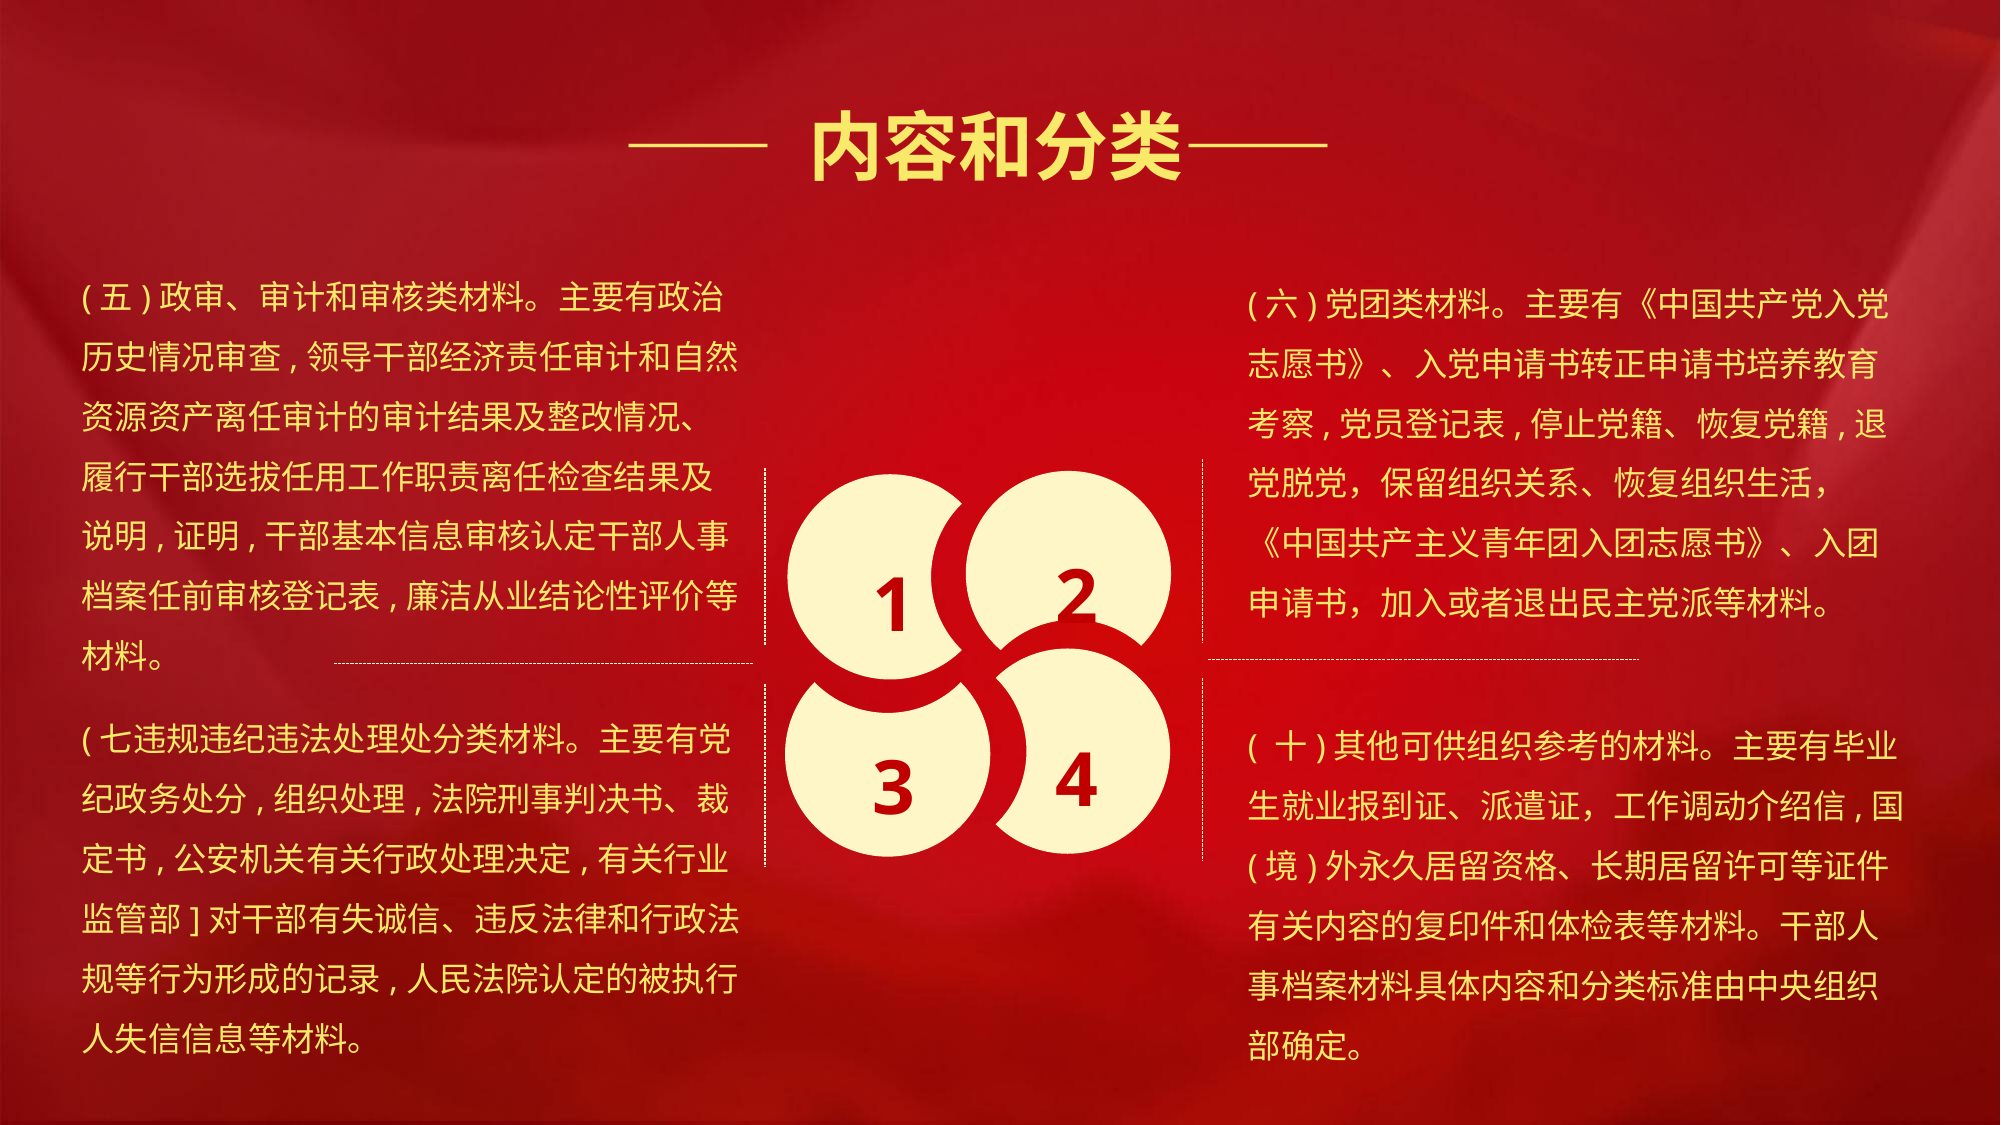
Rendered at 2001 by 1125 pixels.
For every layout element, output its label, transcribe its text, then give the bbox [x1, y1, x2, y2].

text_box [333, 468, 765, 867]
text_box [1202, 459, 1640, 861]
text_box (五)政审、审计和审核类材料。主要有政治历史情况审查,领导干部经济责任审计和自然资源资产离任审计的审计结果及整改情况、履行干部选拔任用工作职责离任检查结果及说明,证明,干部基本信息审核认定干部人事档案任前审核登记表,廉洁从业结论性评价等材料。 [67, 248, 756, 683]
text_box ( 十)其他可供组织参考的材料。主要有毕业生就业报到证、派遣证，工作调动介绍信,国(境)外永久居留资格、长期居留许可等证件有关内容的复印件和体检表等材料。干部人事档案材料具体内容和分类标准由中央组织部确定。 [1233, 698, 1922, 1073]
text_box (六)党团类材料。主要有《中国共产党入党志愿书》、入党申请书转正申请书培养教育考察,党员登记表,停止党籍、恢复党籍,退党脱党，保留组织关系、恢复组织生活，《中国共产主义青年团入团志愿书》、入团申请书，加入或者退出民主党派等材料。 [1233, 255, 1922, 630]
text_box —— 内容和分类—— [67, 92, 1891, 197]
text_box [785, 470, 1172, 857]
picture [0, 0, 2000, 1125]
text_box (七违规违纪违法处理处分类材料。主要有党纪政务处分,组织处理,法院刑事判决书、裁定书,公安机关有关行政处理决定,有关行业监管部]对干部有失诚信、违反法律和行政法规等行为形成的记录,人民法院认定的被执行人失信信息等材料。 [67, 691, 756, 1066]
